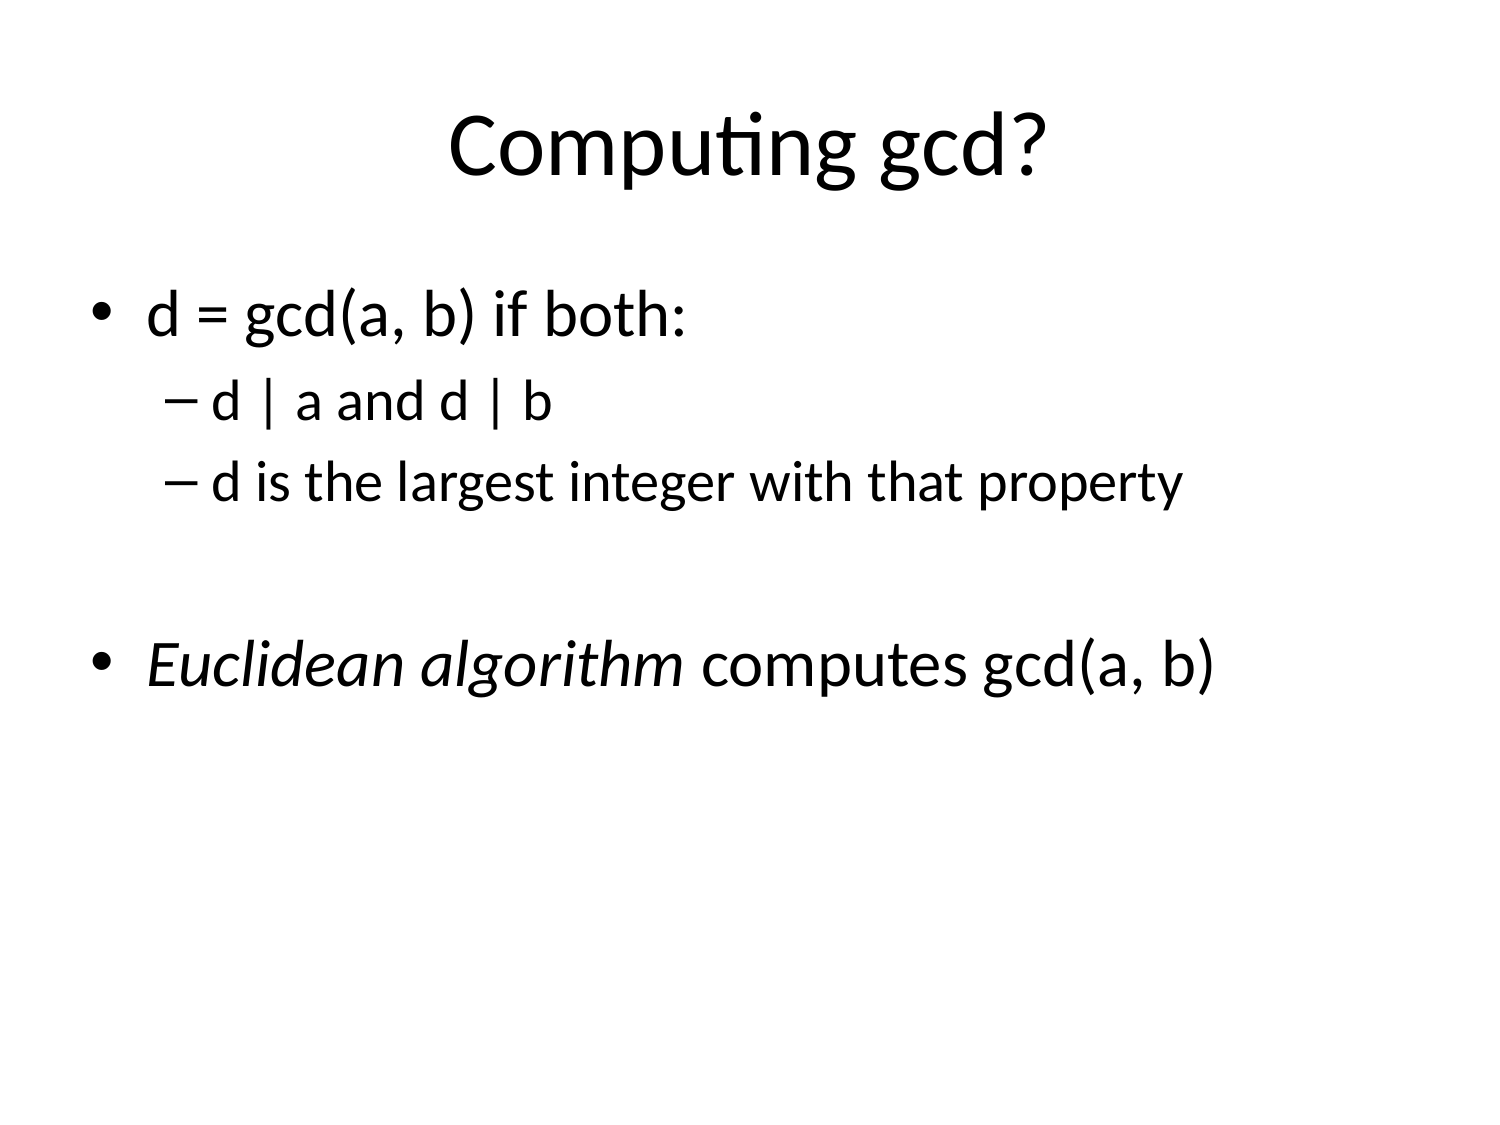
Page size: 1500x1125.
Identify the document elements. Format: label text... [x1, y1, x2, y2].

title Computing gcd? [75, 45, 1425, 233]
list d = gcd(a, b) if both: d | a and d | b d is the largest integer with that property Euclidean algorithm computes gcd(a, b) [75, 262, 1425, 1005]
